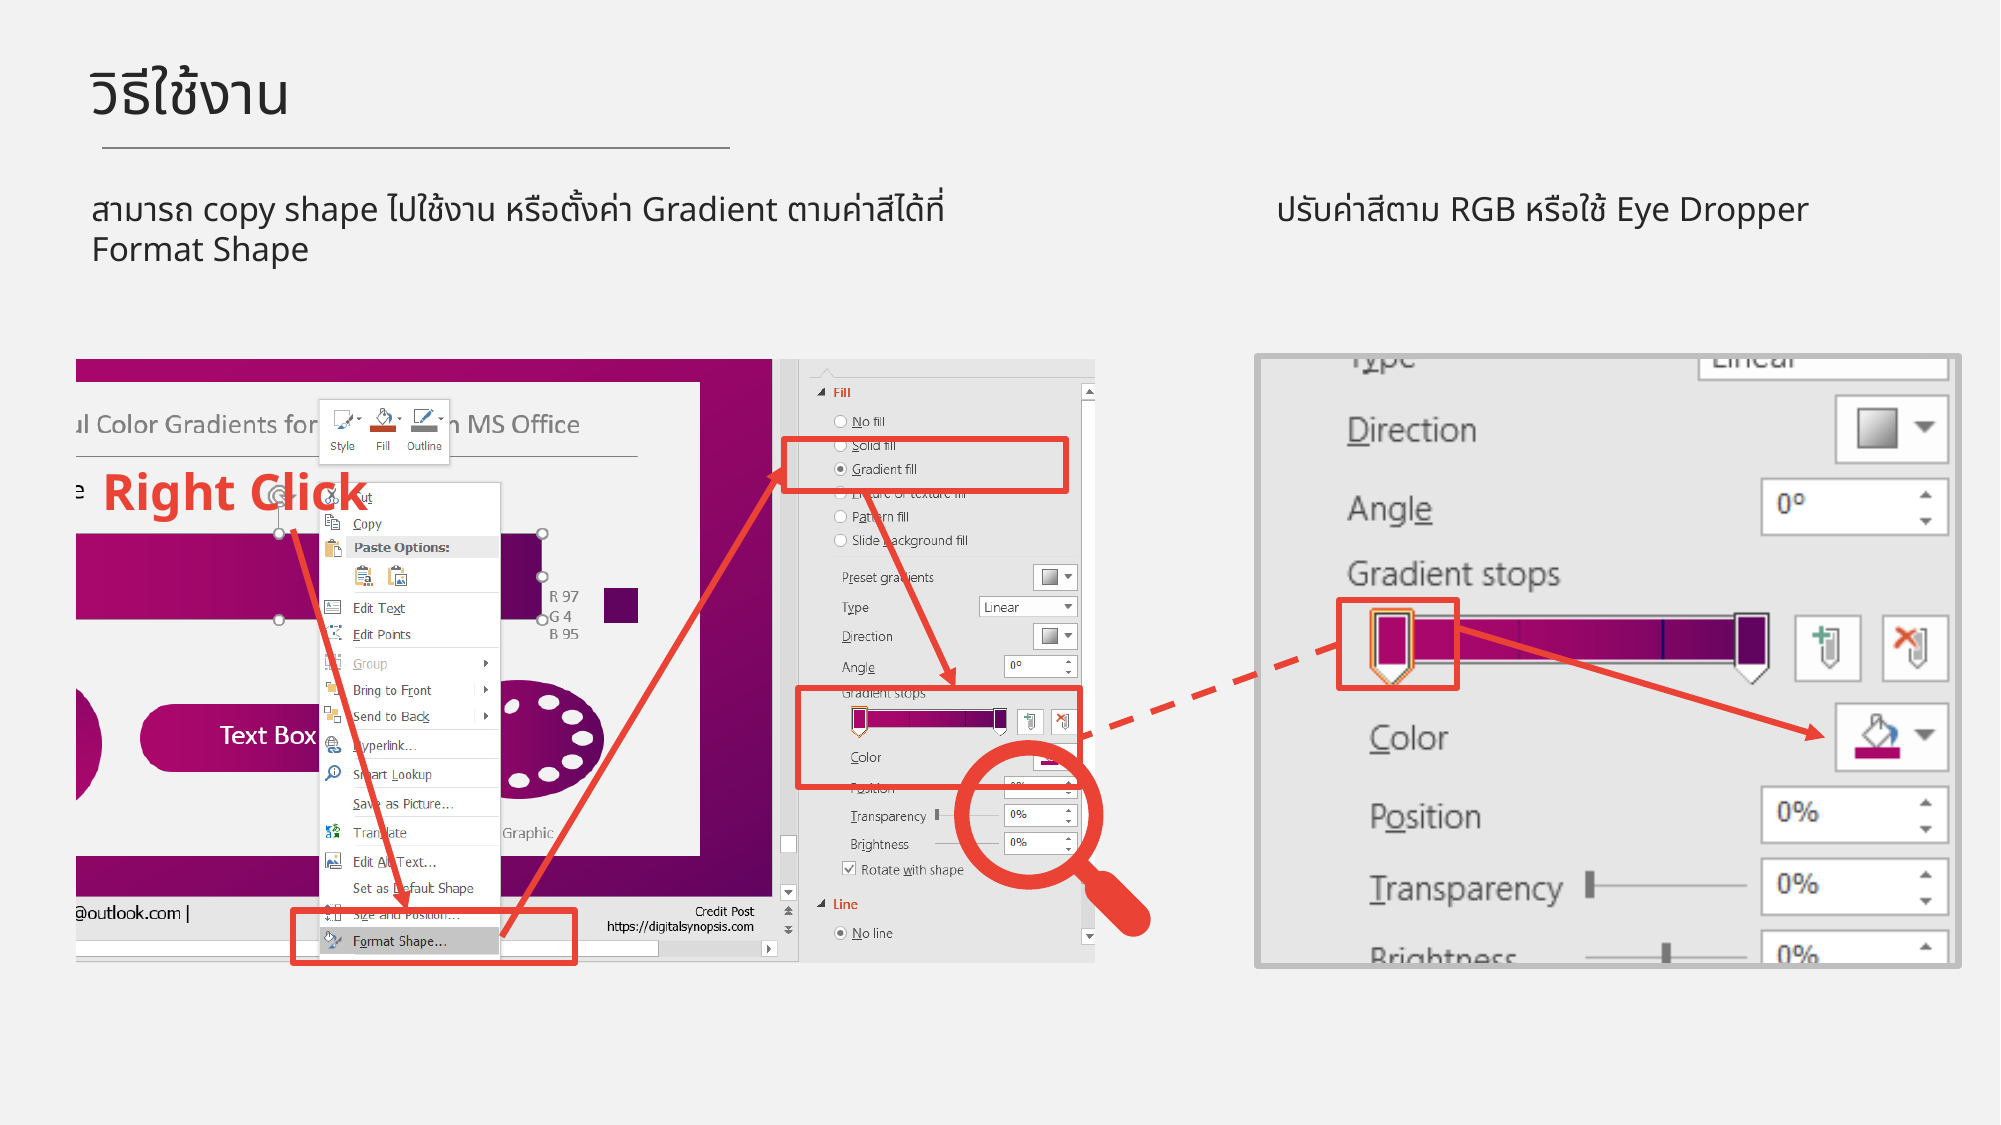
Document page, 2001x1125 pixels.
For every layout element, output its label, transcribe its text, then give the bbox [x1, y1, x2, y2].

text_box [1099, 789, 1104, 841]
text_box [863, 490, 956, 689]
picture [76, 359, 1095, 963]
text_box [1080, 643, 1340, 738]
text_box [292, 529, 408, 911]
text_box [1099, 870, 1151, 937]
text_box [1456, 627, 1826, 738]
picture [1260, 359, 1956, 963]
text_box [501, 465, 785, 937]
text_box ปรับค่าสีตาม RGB หรือใช้ Eye Dropper [1261, 180, 1956, 236]
text_box สามารถ copy shape ไปใช้งาน หรือตั้งค่า Gradient ตามค่าสีได้ที่ Format Shape [76, 180, 1081, 276]
text_box วิธีใช้งาน [76, 48, 706, 134]
